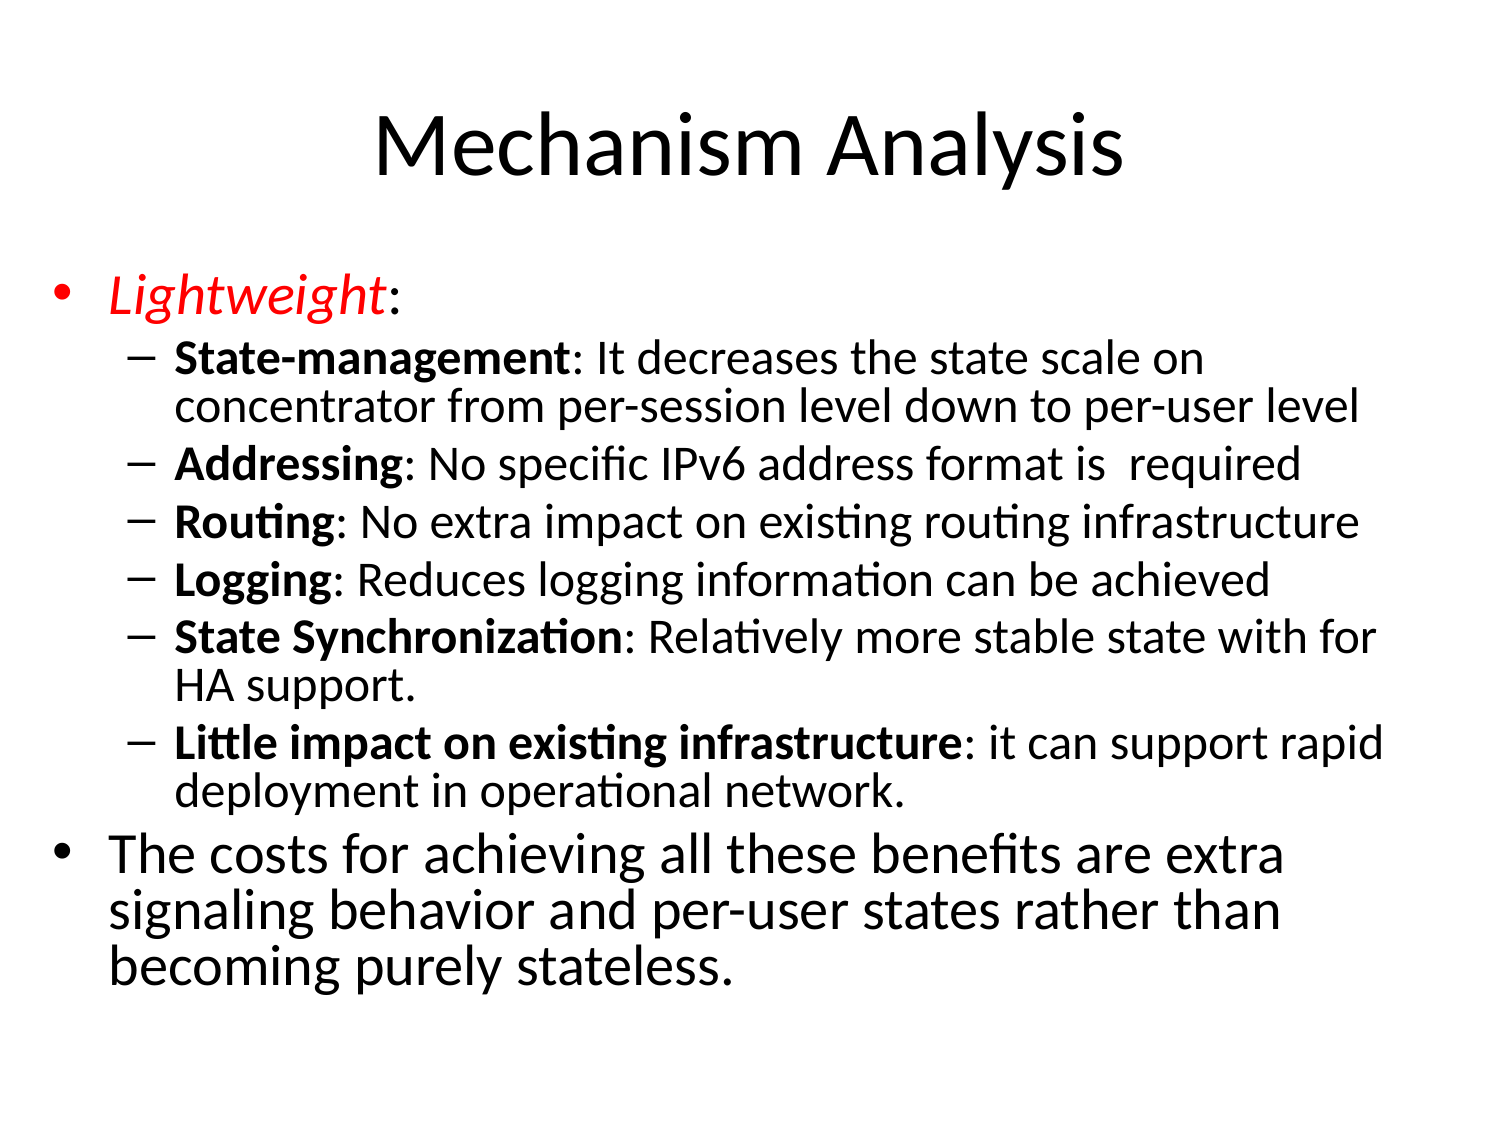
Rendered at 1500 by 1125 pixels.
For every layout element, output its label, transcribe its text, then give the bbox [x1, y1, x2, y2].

title Mechanism Analysis [75, 45, 1425, 233]
list Lightweight: State-management: It decreases the state scale on concentrator from per-session level down to per-user level Addressing: No specific IPv6 address format is required Routing: No extra impact on existing routing infrastructure Logging: Reduces logging information can be achieved State Synchronization: Relatively more stable state with for HA support. Little impact on existing infrastructure: it can support rapid deployment in operational network. The costs for achieving all these benefits are extra signaling behavior and per-user states rather than becoming purely stateless. [37, 262, 1450, 1050]
